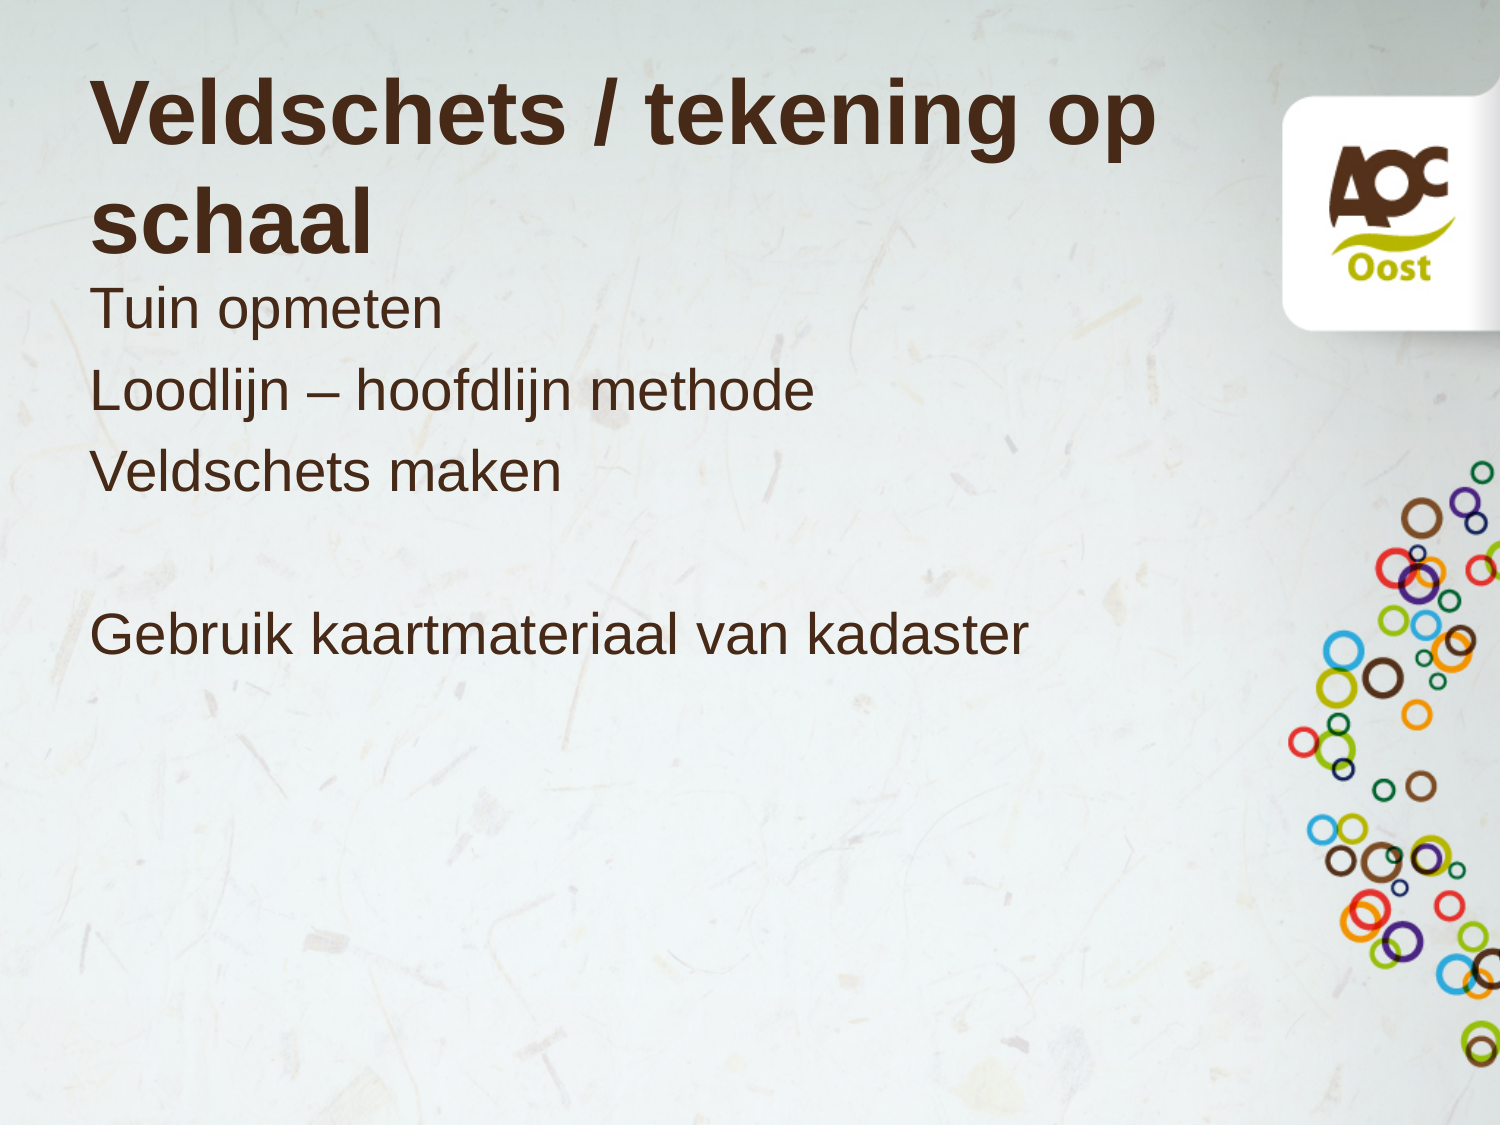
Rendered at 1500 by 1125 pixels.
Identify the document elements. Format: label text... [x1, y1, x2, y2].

picture [0, 0, 1500, 1125]
list Tuin opmeten Loodlijn – hoofdlijn methode Veldschets maken Gebruik kaartmateriaal van kadaster [75, 262, 1425, 1005]
title Veldschets / tekening op schaal [75, 45, 1425, 233]
